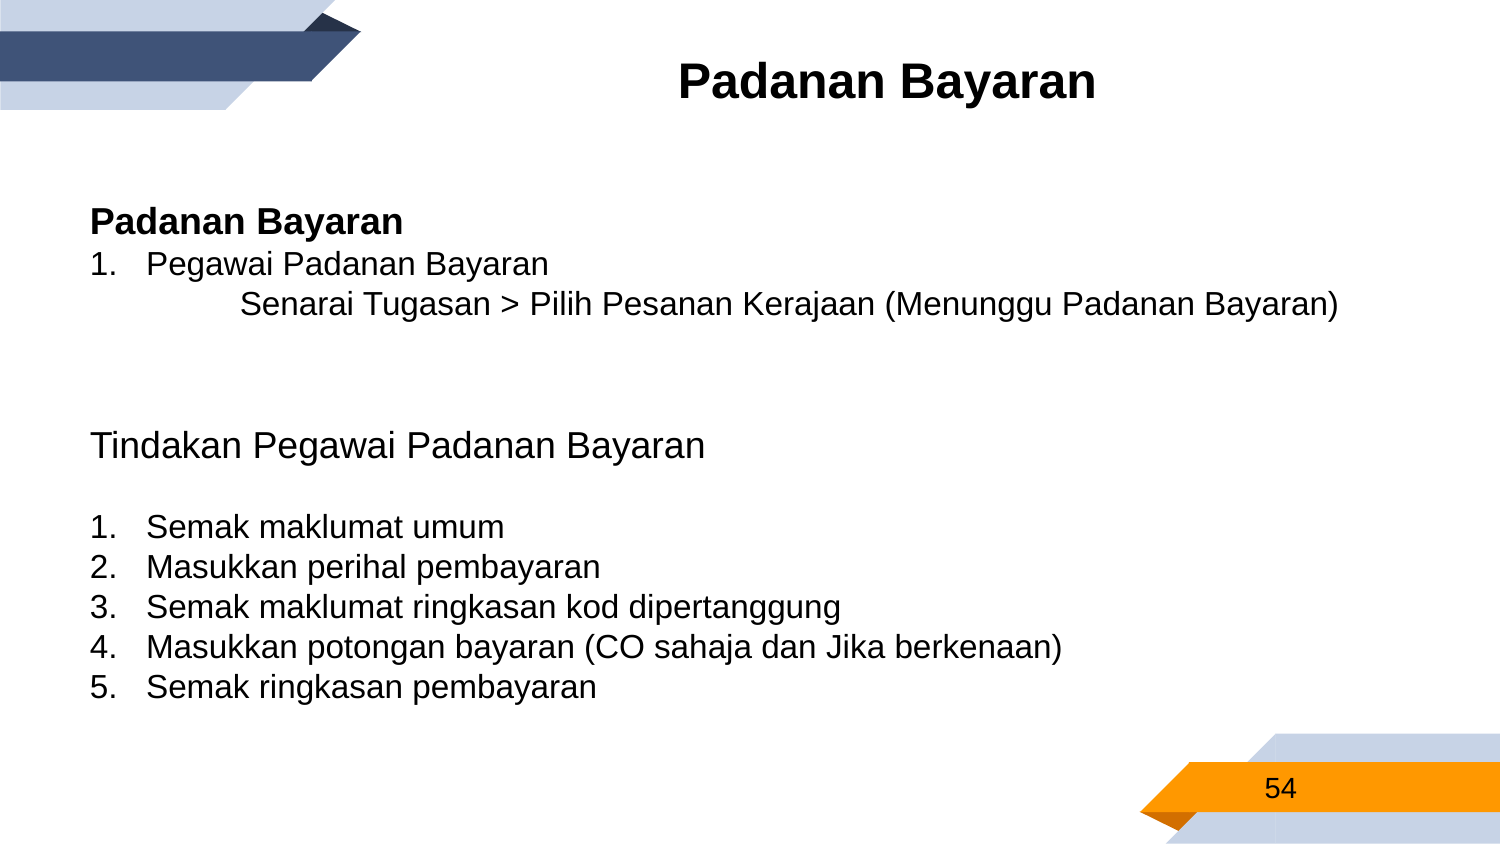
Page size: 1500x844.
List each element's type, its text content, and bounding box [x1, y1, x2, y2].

text_box Padanan Bayaran [323, 45, 1452, 111]
text_box Padanan Bayaran Pegawai Padanan Bayaran Senarai Tugasan > Pilih Pesanan Kerajaan (Menunggu Padanan Bayaran) [75, 190, 1450, 370]
text_box Tindakan Pegawai Padanan Bayaran Semak maklumat umum Masukkan perihal pembayaran Semak maklumat ringkasan kod dipertanggung Masukkan potongan bayaran (CO sahaja dan Jika berkenaan) Semak ringkasan pembayaran [75, 413, 1450, 793]
slide_number 54 [1249, 760, 1494, 813]
